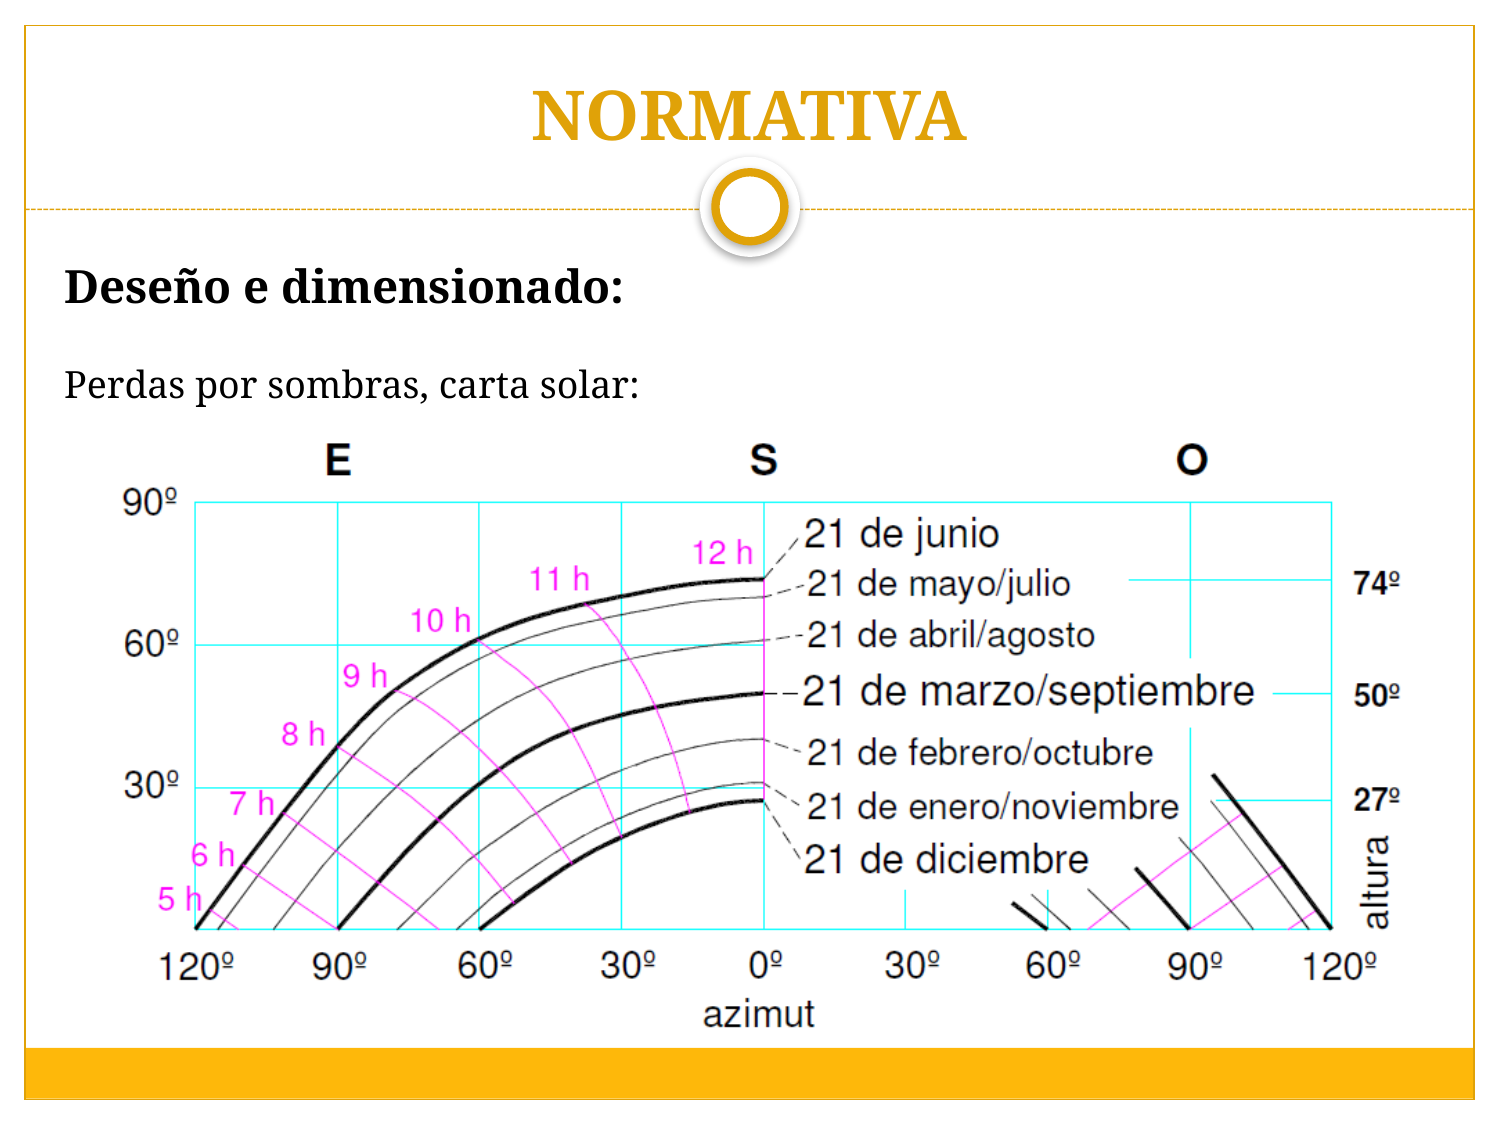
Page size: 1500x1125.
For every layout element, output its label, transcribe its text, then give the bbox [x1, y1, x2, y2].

title NORMATIVA [49, 37, 1450, 162]
list Deseño e dimensionado: Perdas por sombras, carta solar: [49, 250, 1445, 1001]
picture [88, 420, 1439, 1036]
